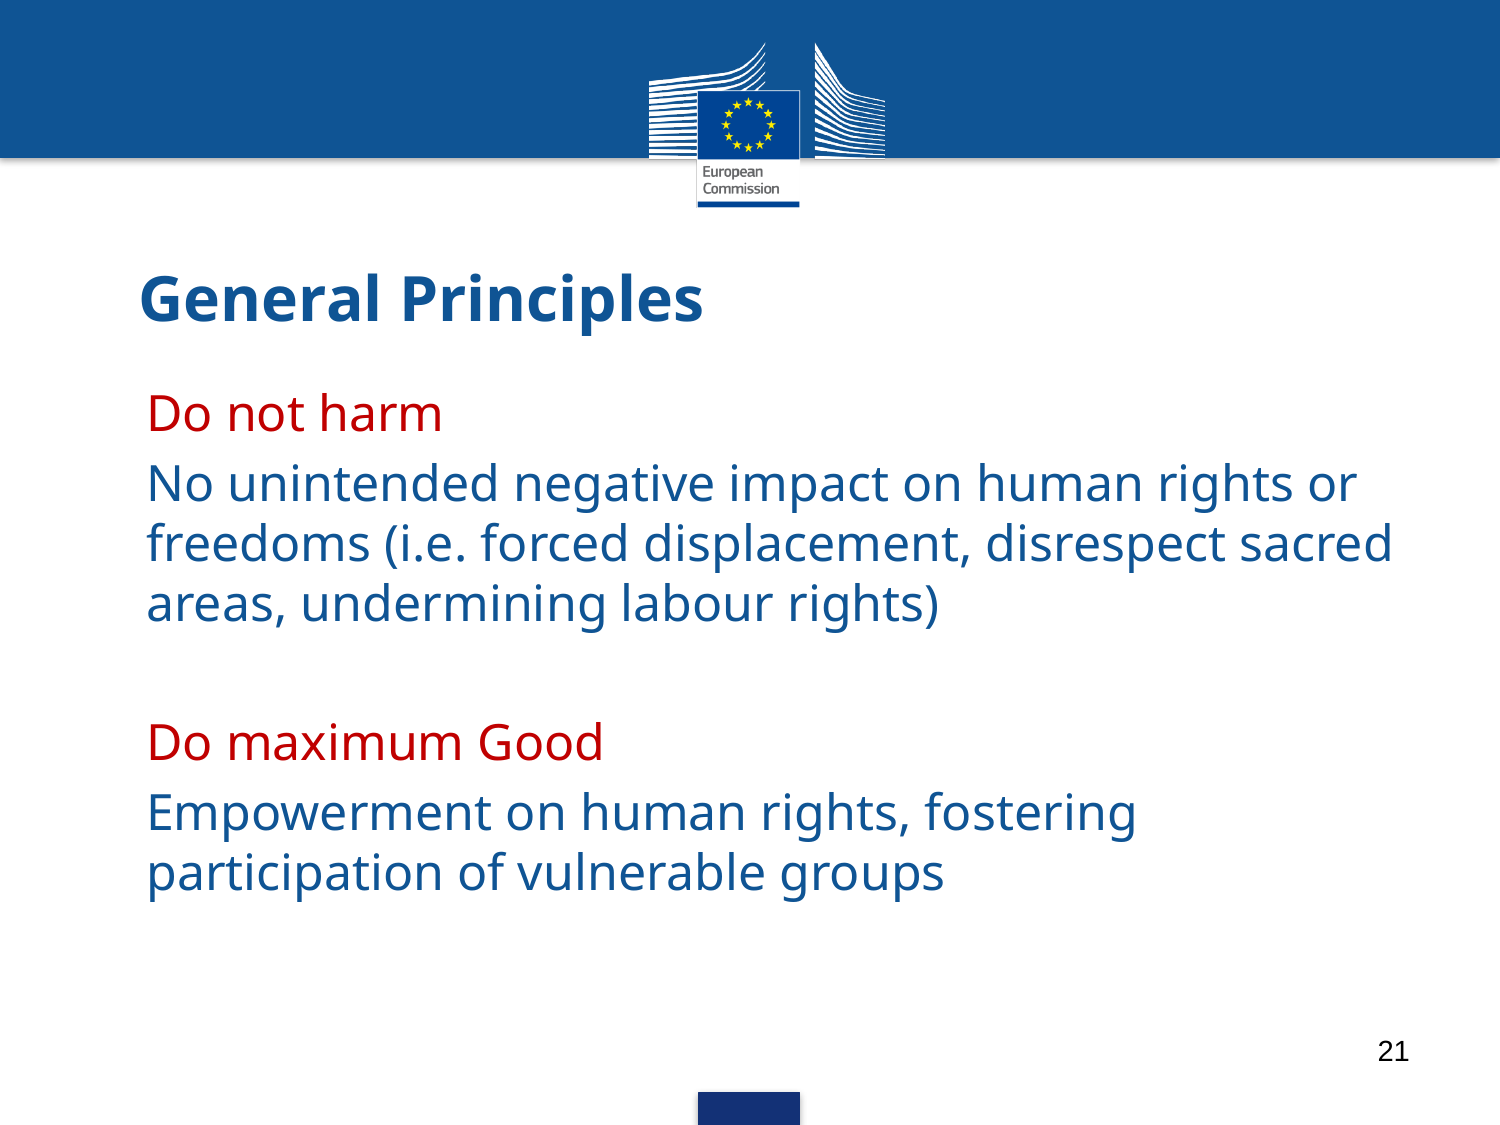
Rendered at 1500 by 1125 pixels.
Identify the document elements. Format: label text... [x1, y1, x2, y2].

slide_number 21 [1074, 1024, 1426, 1103]
picture [649, 42, 885, 208]
list Do not harm No unintended negative impact on human rights or freedoms (i.e. forced displacement, disrespect sacred areas, undermining labour rights) Do maximum Good Empowerment on human rights, fostering participation of vulnerable groups [74, 373, 1426, 1025]
title General Principles [64, 219, 1416, 374]
